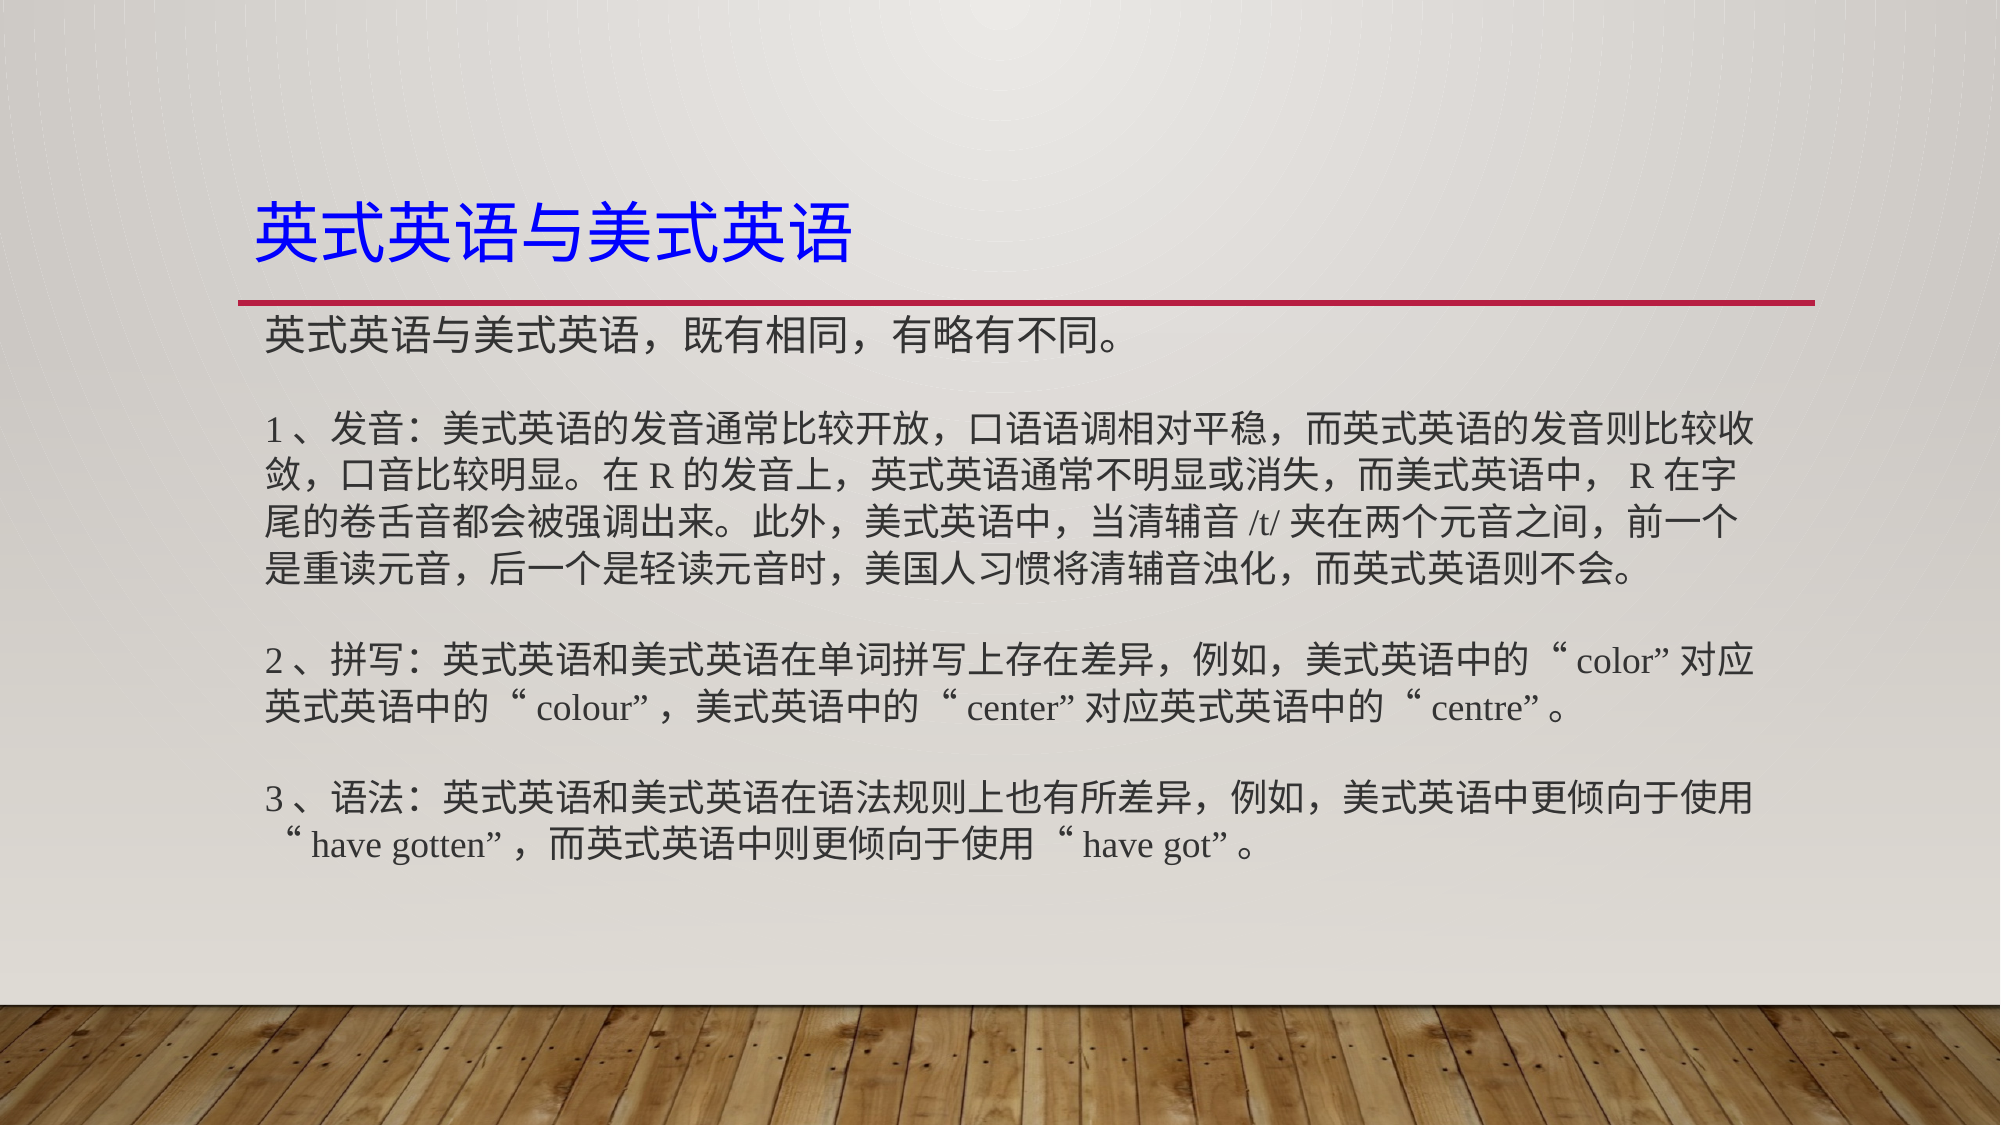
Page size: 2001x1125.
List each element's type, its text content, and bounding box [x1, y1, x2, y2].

list 英式英语与美式英语，既有相同，有略有不同。 1、发音：美式英语的发音通常比较开放，口语语调相对平稳，而英式英语的发音则比较收敛，口音比较明显。在R的发音上，英式英语通常不明显或消失，而美式英语中，R在字尾的卷舌音都会被强调出来。此外，美式英语中，当清辅音/t/夹在两个元音之间，前一个是重读元音，后一个是轻读元音时，美国人习惯将清辅音浊化，而英式英语则不会。 2、拼写：英式英语和美式英语在单词拼写上存在差异，例如，美式英语中的“color”对应英式英语中的“colour”，美式英语中的“center”对应英式英语中的“centre”。 3、语法：英式英语和美式英语在语法规则上也有所差异，例如，美式英语中更倾向于使用“have gotten”，而英式英语中则更倾向于使用“have got”。 [212, 304, 1788, 871]
title 英式英语与美式英语 [238, 192, 1814, 365]
picture [0, 1005, 2000, 1125]
